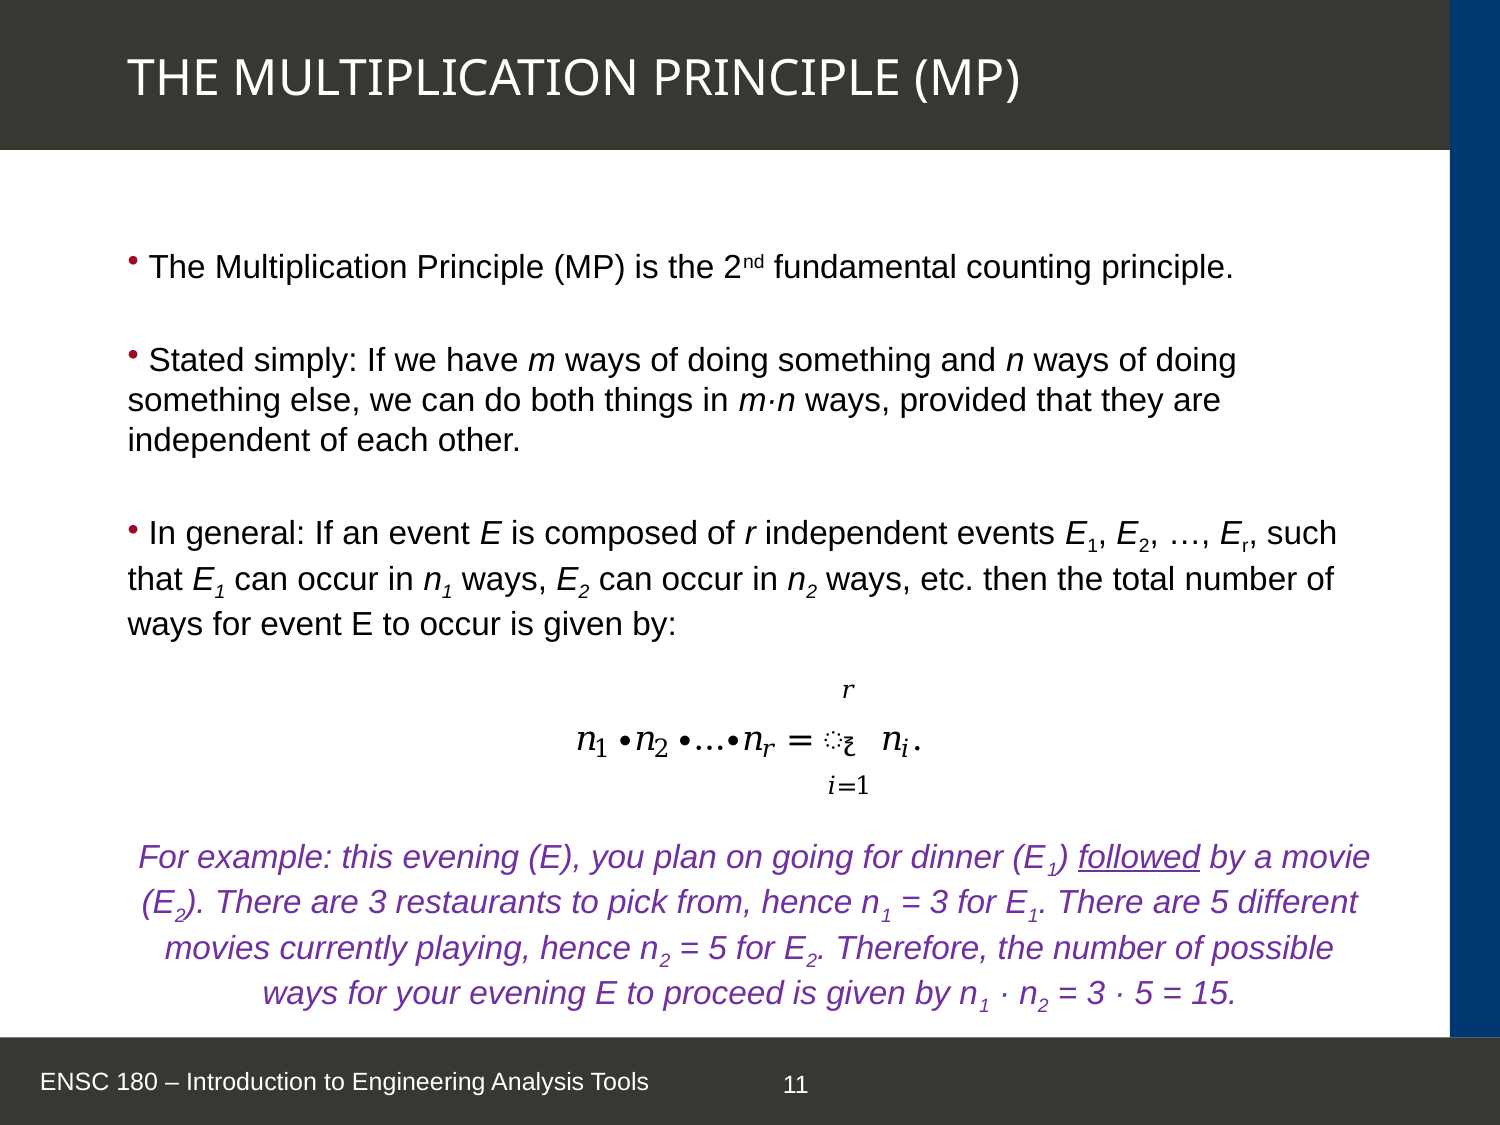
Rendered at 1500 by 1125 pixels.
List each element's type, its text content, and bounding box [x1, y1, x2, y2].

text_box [474, 681, 1019, 834]
list The Multiplication Principle (MP) is the 2nd fundamental counting principle. Stated simply: If we have m ways of doing something and n ways of doing something else, we can do both things in m·n ways, provided that they are independent of each other. In general: If an event E is composed of r independent events E1, E2, …, Er, such that E1 can occur in n1 ways, E2 can occur in n2 ways, etc. then the total number of ways for event E to occur is given by: For example: this evening (E), you plan on going for dinner (E1) followed by a movie (E2). There are 3 restaurants to pick from, hence n1 = 3 for E1. There are 5 different movies currently playing, hence n2 = 5 for E2. Therefore, the number of possible ways for your evening E to proceed is given by n1 · n2 = 3 · 5 = 15. [112, 237, 1388, 1029]
footer ENSC 180 – Introduction to Engineering Analysis Tools [24, 1057, 740, 1113]
title THE MULTIPLICATION PRINCIPLE (MP) [112, 37, 1450, 138]
